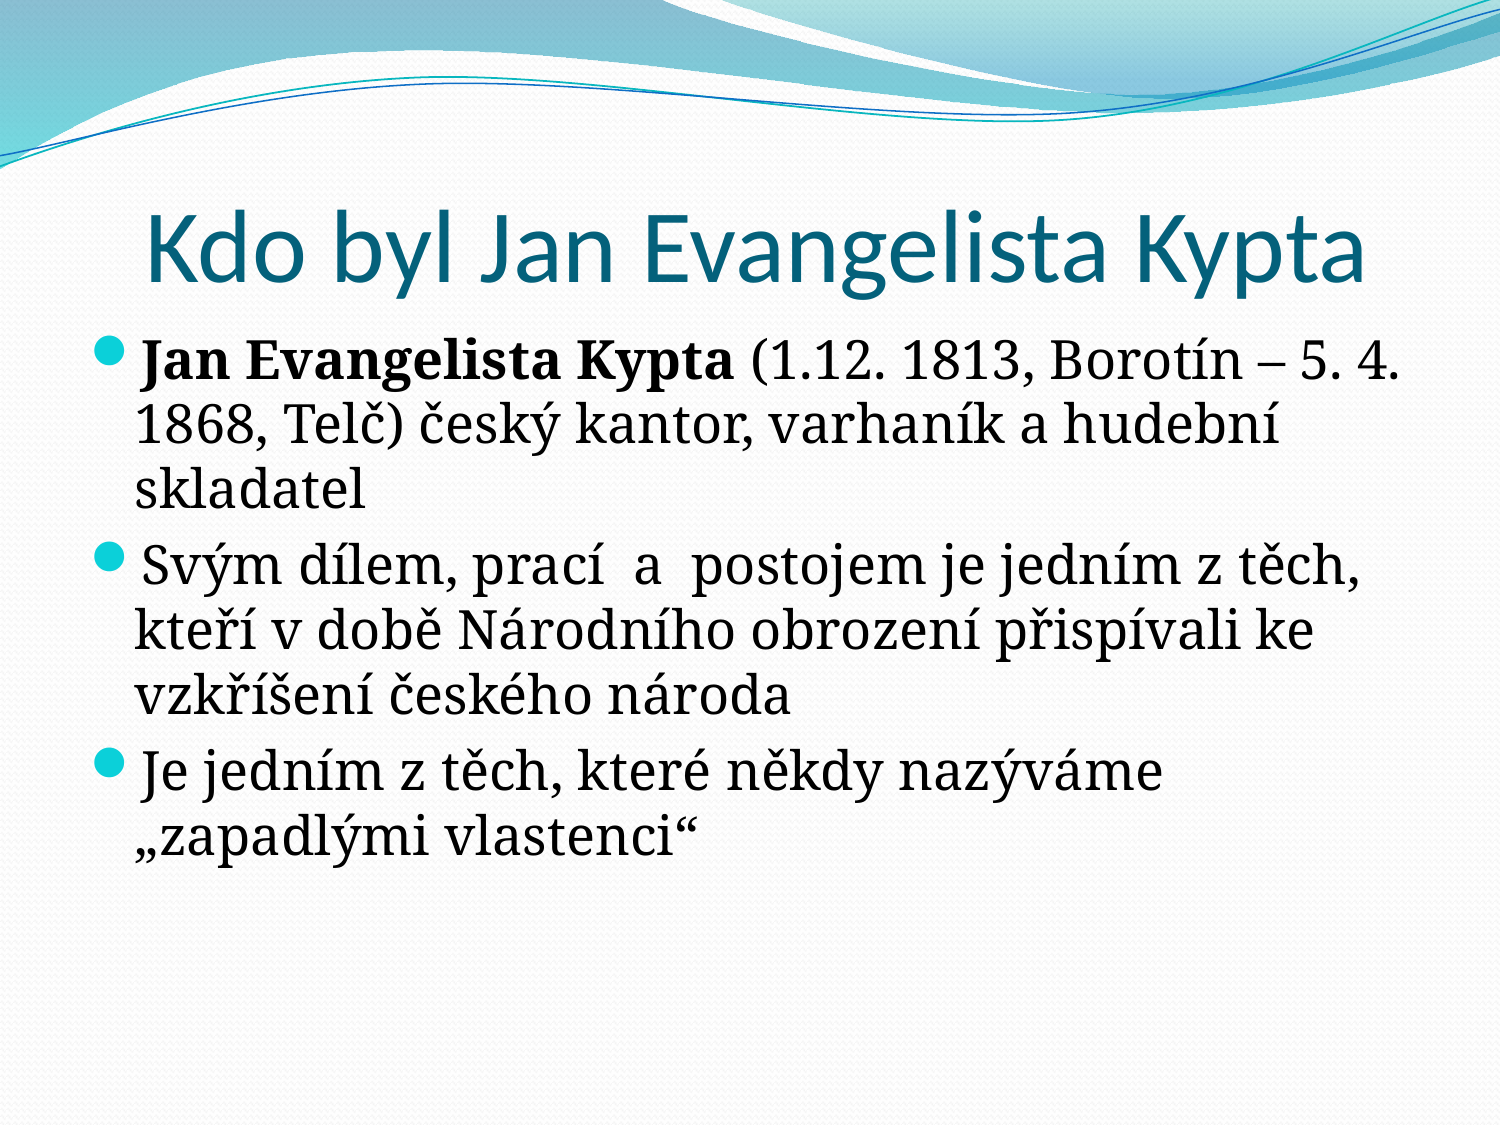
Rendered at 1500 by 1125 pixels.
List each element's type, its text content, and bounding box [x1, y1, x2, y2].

title Kdo byl Jan Evangelista Kypta [74, 115, 1426, 304]
list Jan Evangelista Kypta (1.12. 1813, Borotín – 5. 4. 1868, Telč) český kantor, varhaník a hudební skladatel Svým dílem, prací a postojem je jedním z těch, kteří v době Národního obrození přispívali ke vzkříšení českého národa Je jedním z těch, které někdy nazýváme „zapadlými vlastenci“ [74, 317, 1426, 1038]
